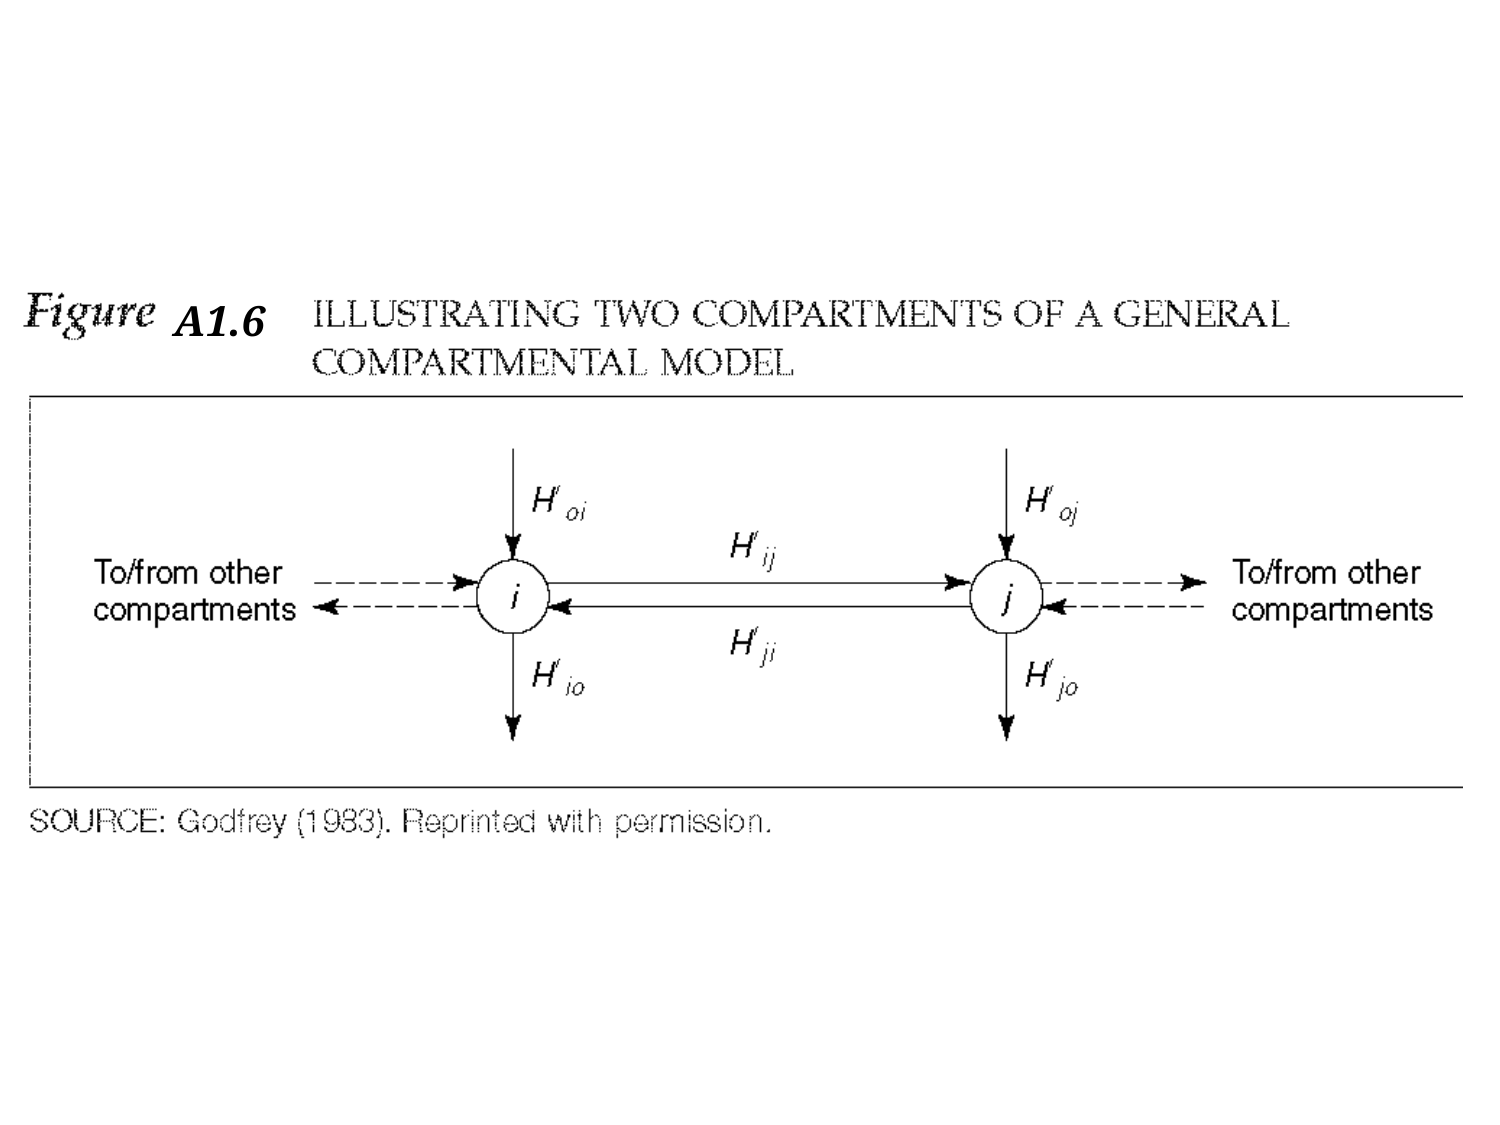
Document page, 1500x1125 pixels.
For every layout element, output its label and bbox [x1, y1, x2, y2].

picture [15, 249, 1463, 876]
